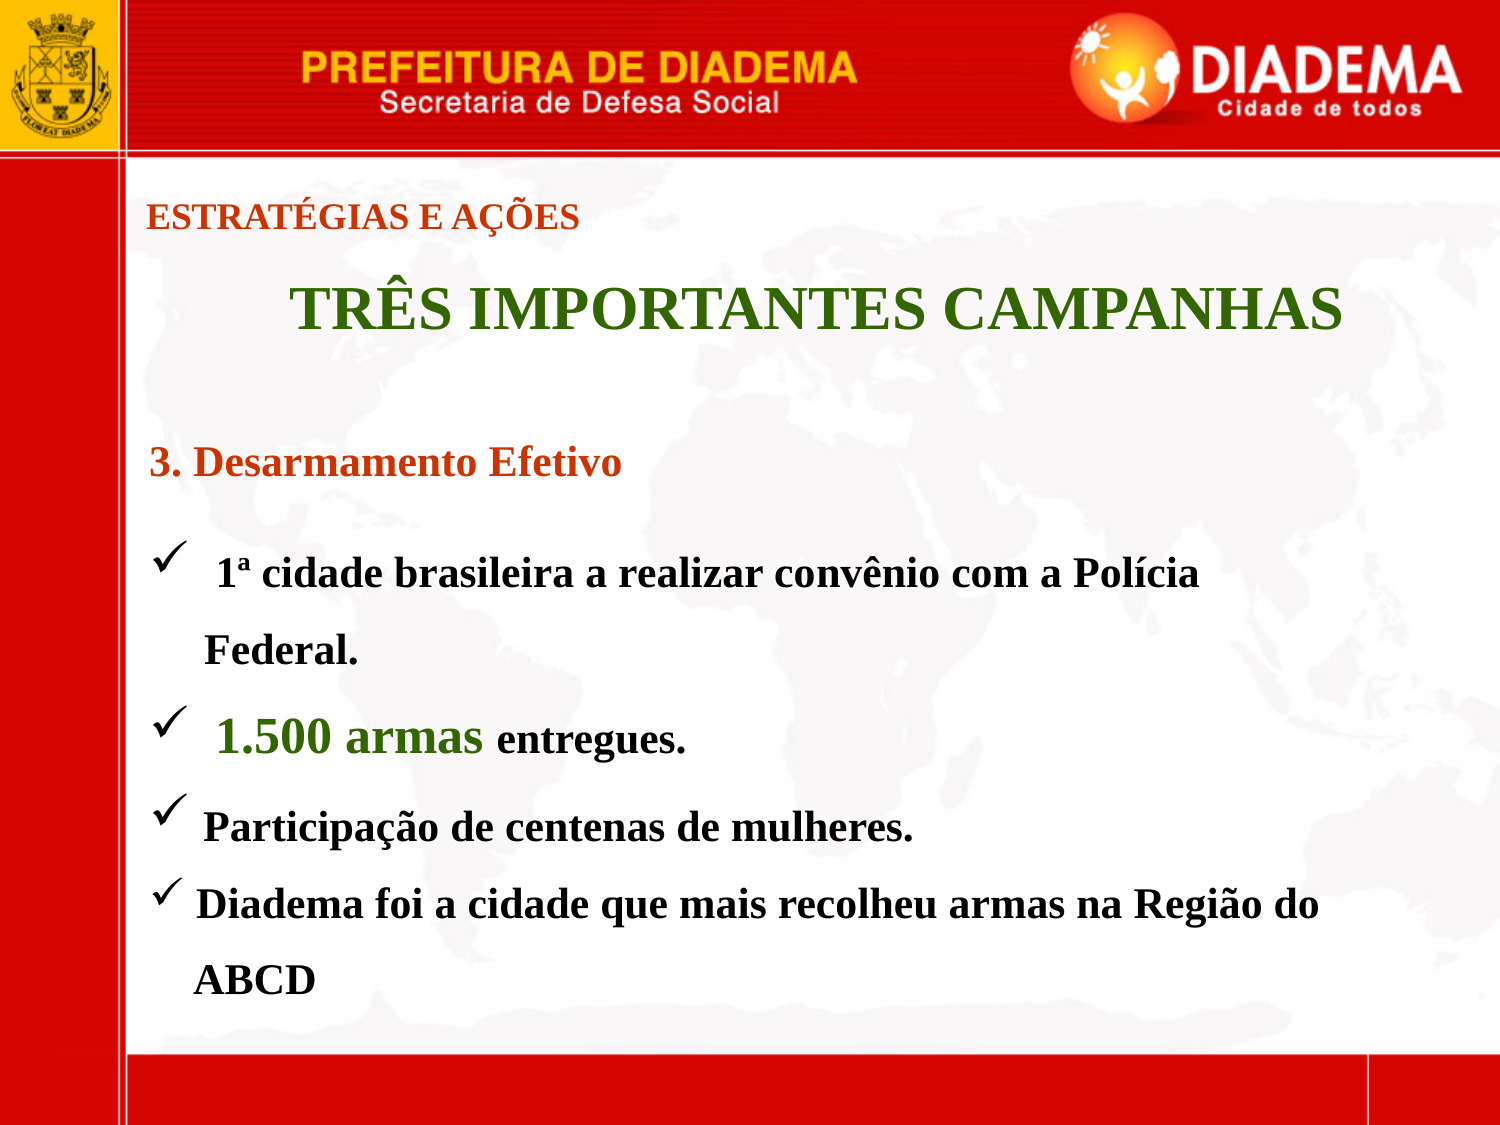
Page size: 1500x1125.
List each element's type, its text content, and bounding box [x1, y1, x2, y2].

text_box 3. Desarmamento Efetivo 1ª cidade brasileira a realizar convênio com a Polícia Federal. 1.500 armas entregues. Participação de centenas de mulheres. Diadema foi a cidade que mais recolheu armas na Região do ABCD [134, 364, 1500, 1123]
picture [0, 0, 1500, 1125]
text_box ESTRATÉGIAS E AÇÕES [131, 184, 1286, 245]
text_box TRÊS IMPORTANTES CAMPANHAS [176, 259, 1460, 425]
